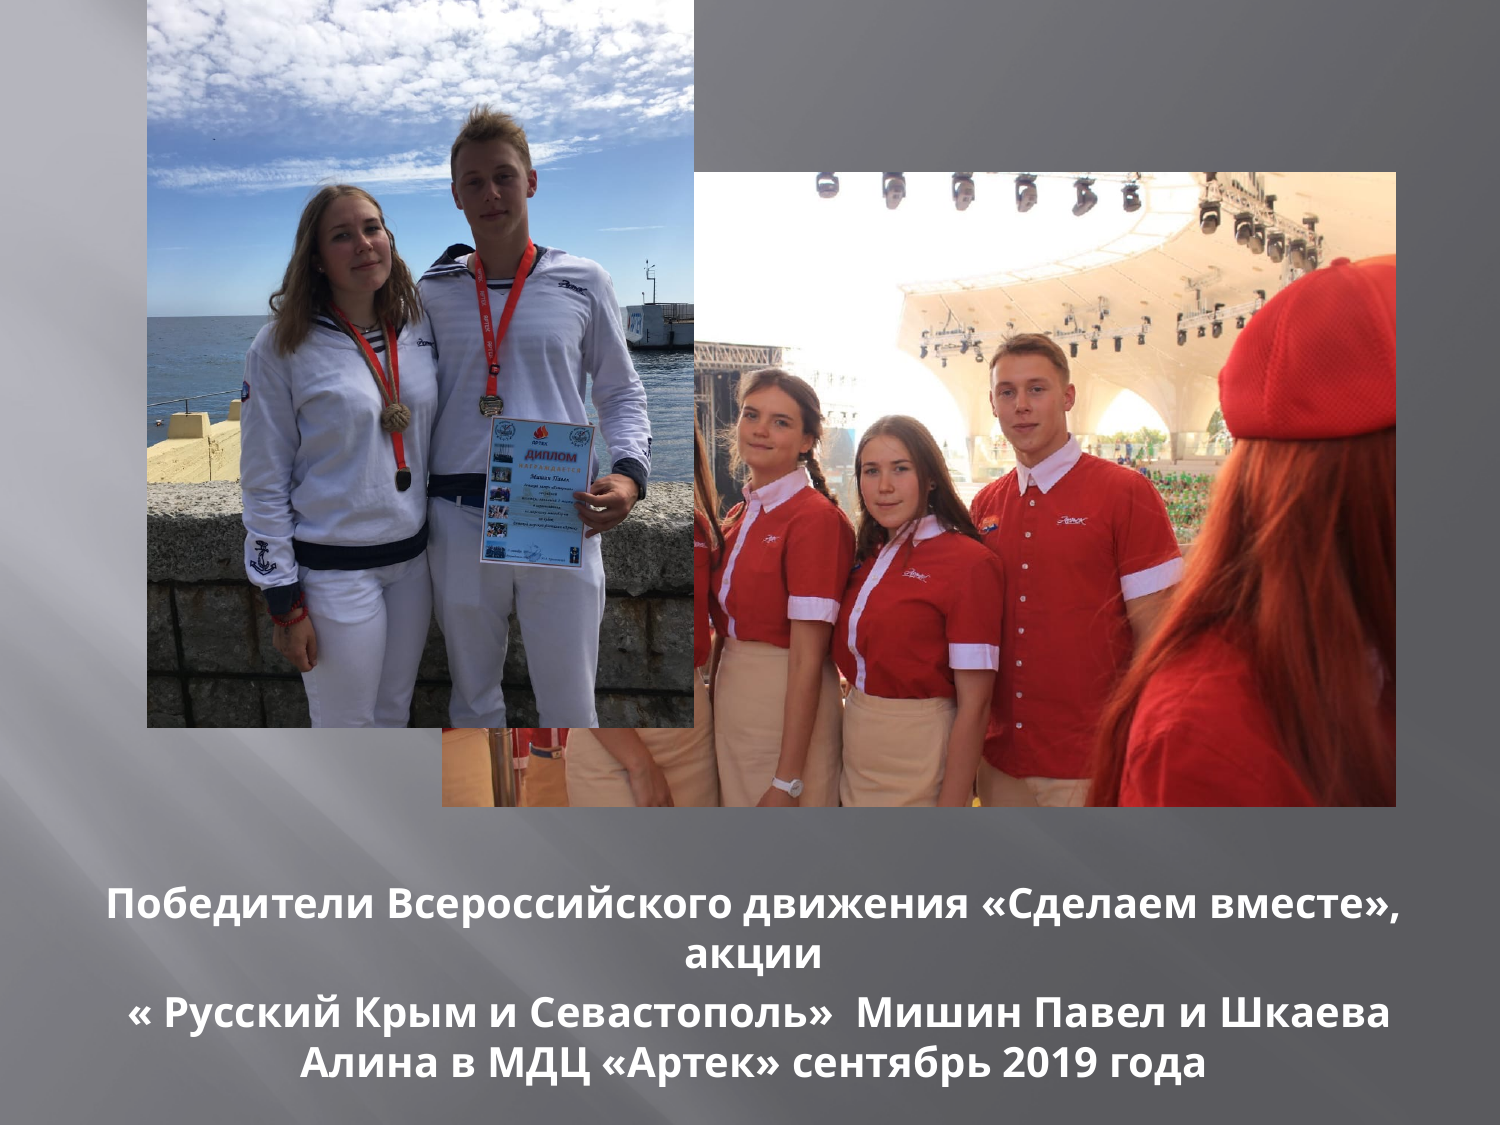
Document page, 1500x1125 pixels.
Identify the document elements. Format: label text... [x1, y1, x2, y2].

picture [147, 0, 1396, 808]
list Победители Всероссийского движения «Сделаем вместе», акции « Русский Крым и Севастополь» Мишин Павел и Шкаева Алина в МДЦ «Артек» сентябрь 2019 года [76, 869, 1420, 1035]
